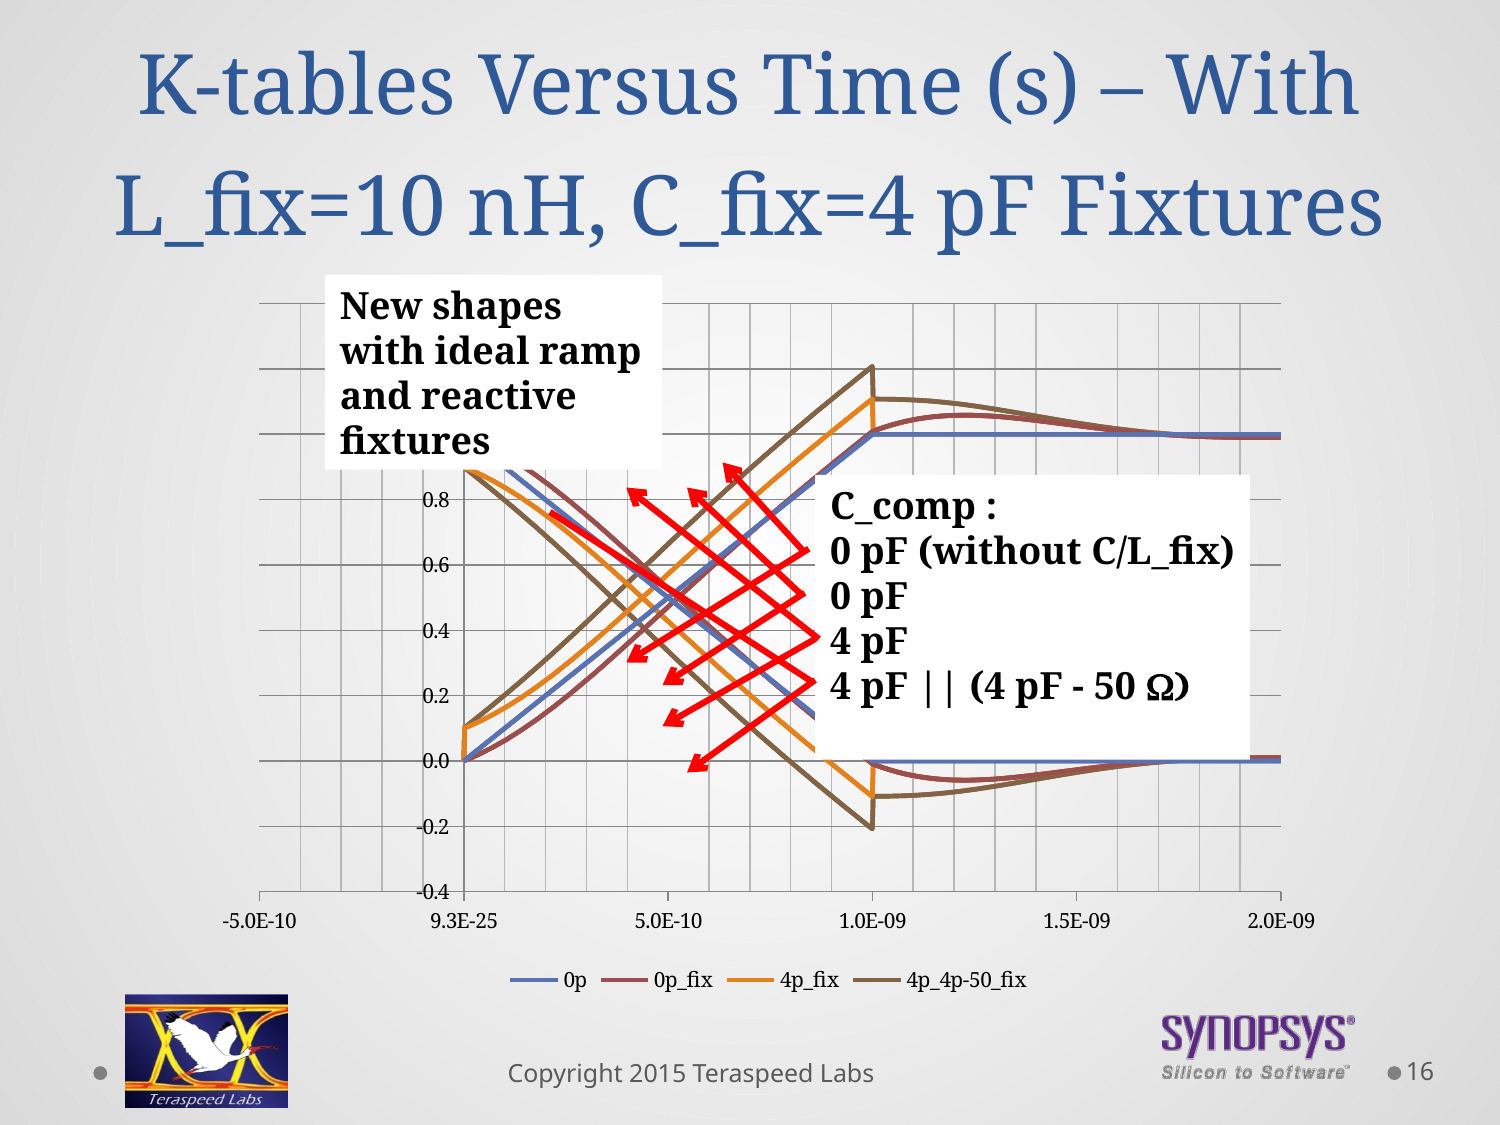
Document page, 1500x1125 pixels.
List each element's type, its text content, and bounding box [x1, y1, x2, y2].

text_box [662, 638, 816, 727]
slide_number 16 [1401, 1042, 1494, 1103]
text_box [626, 648, 656, 663]
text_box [626, 487, 820, 640]
title K-tables Versus Time (s) – With L_fix=10 nH, C_fix=4 pF Fixtures [75, 0, 1425, 263]
picture [1162, 1000, 1355, 1092]
chart [199, 274, 1338, 1001]
picture [125, 994, 288, 1108]
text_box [686, 487, 804, 597]
footer Copyright 2015 Teraspeed Labs [500, 1044, 968, 1105]
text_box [686, 734, 816, 773]
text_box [722, 462, 804, 484]
